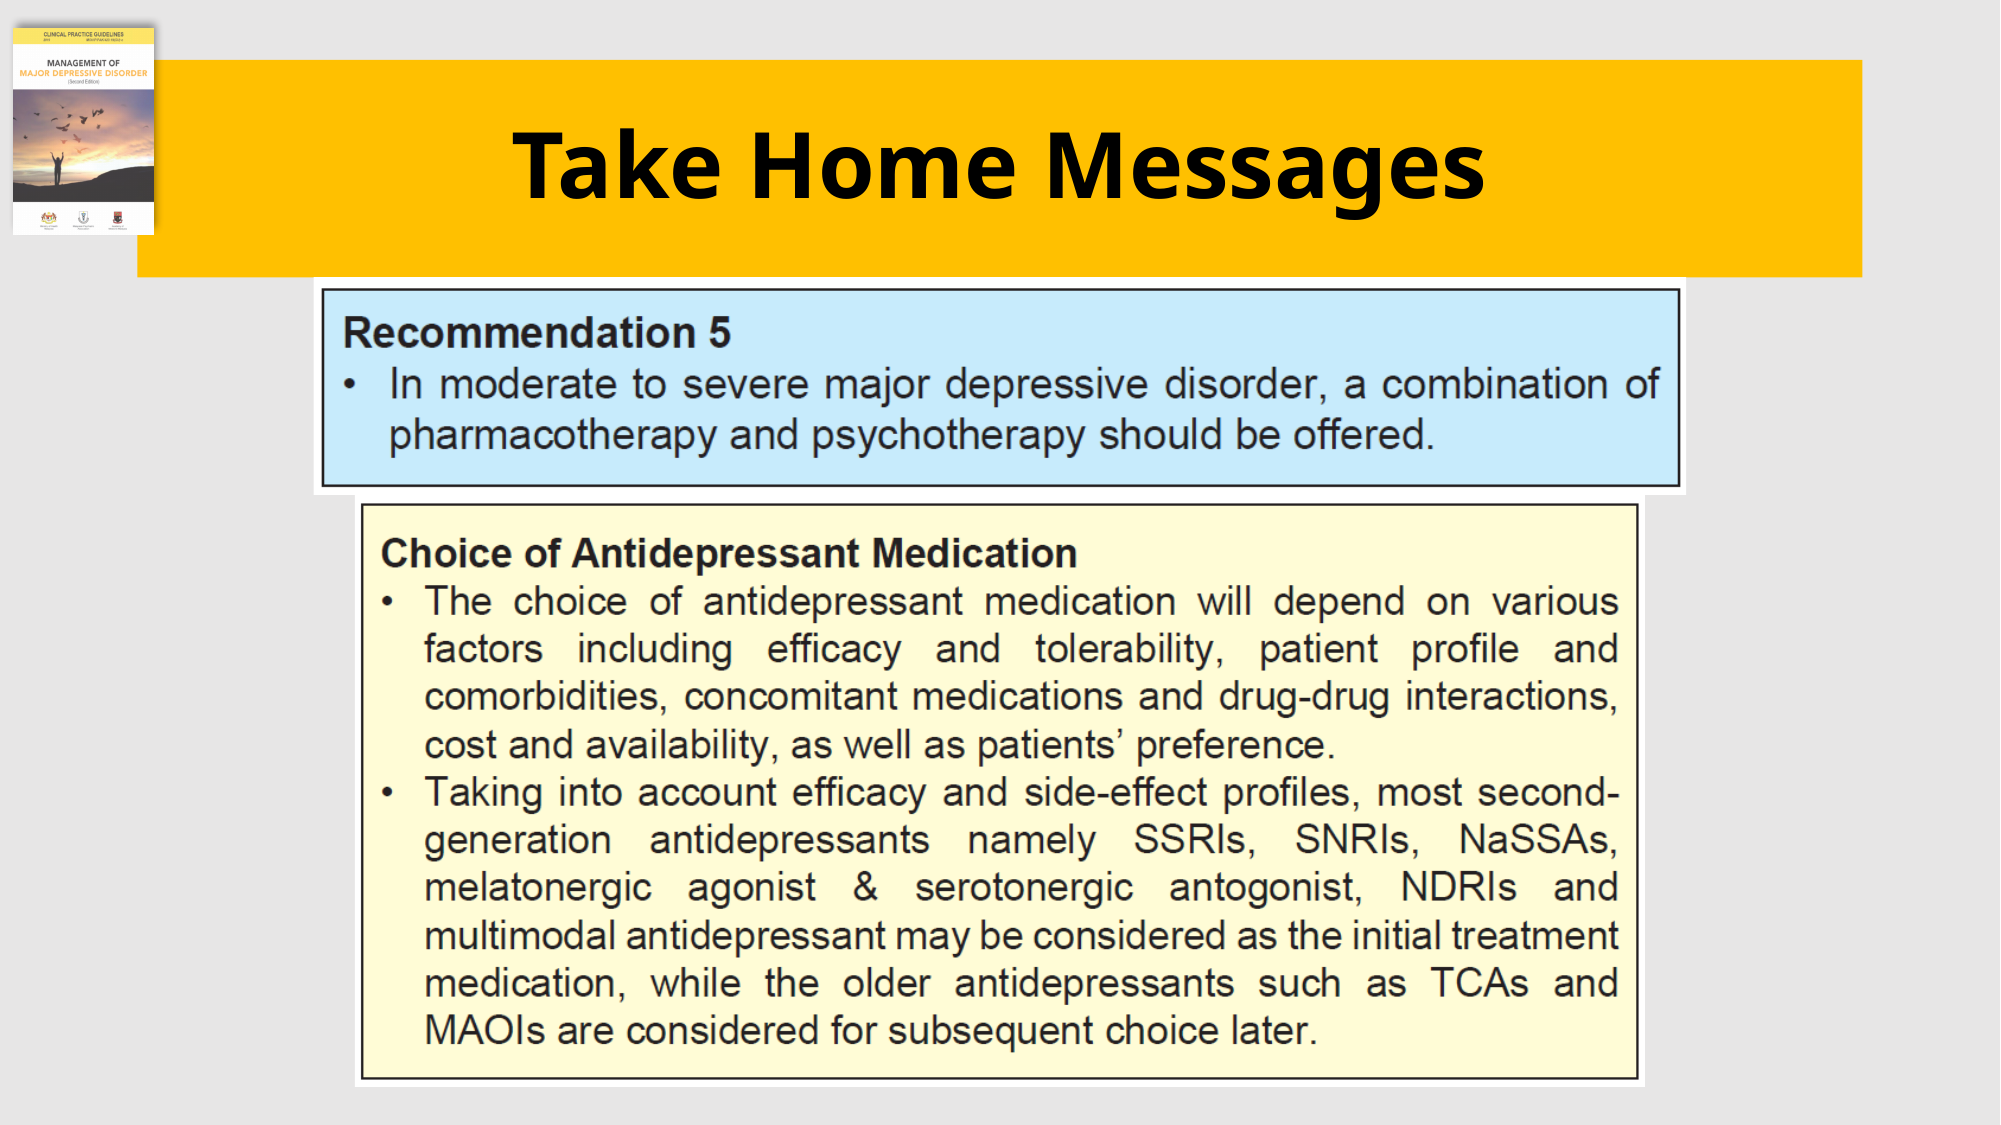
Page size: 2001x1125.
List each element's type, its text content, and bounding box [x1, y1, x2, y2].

picture [313, 277, 1687, 1087]
title Take Home Messages [137, 59, 1863, 278]
picture [13, 28, 154, 235]
